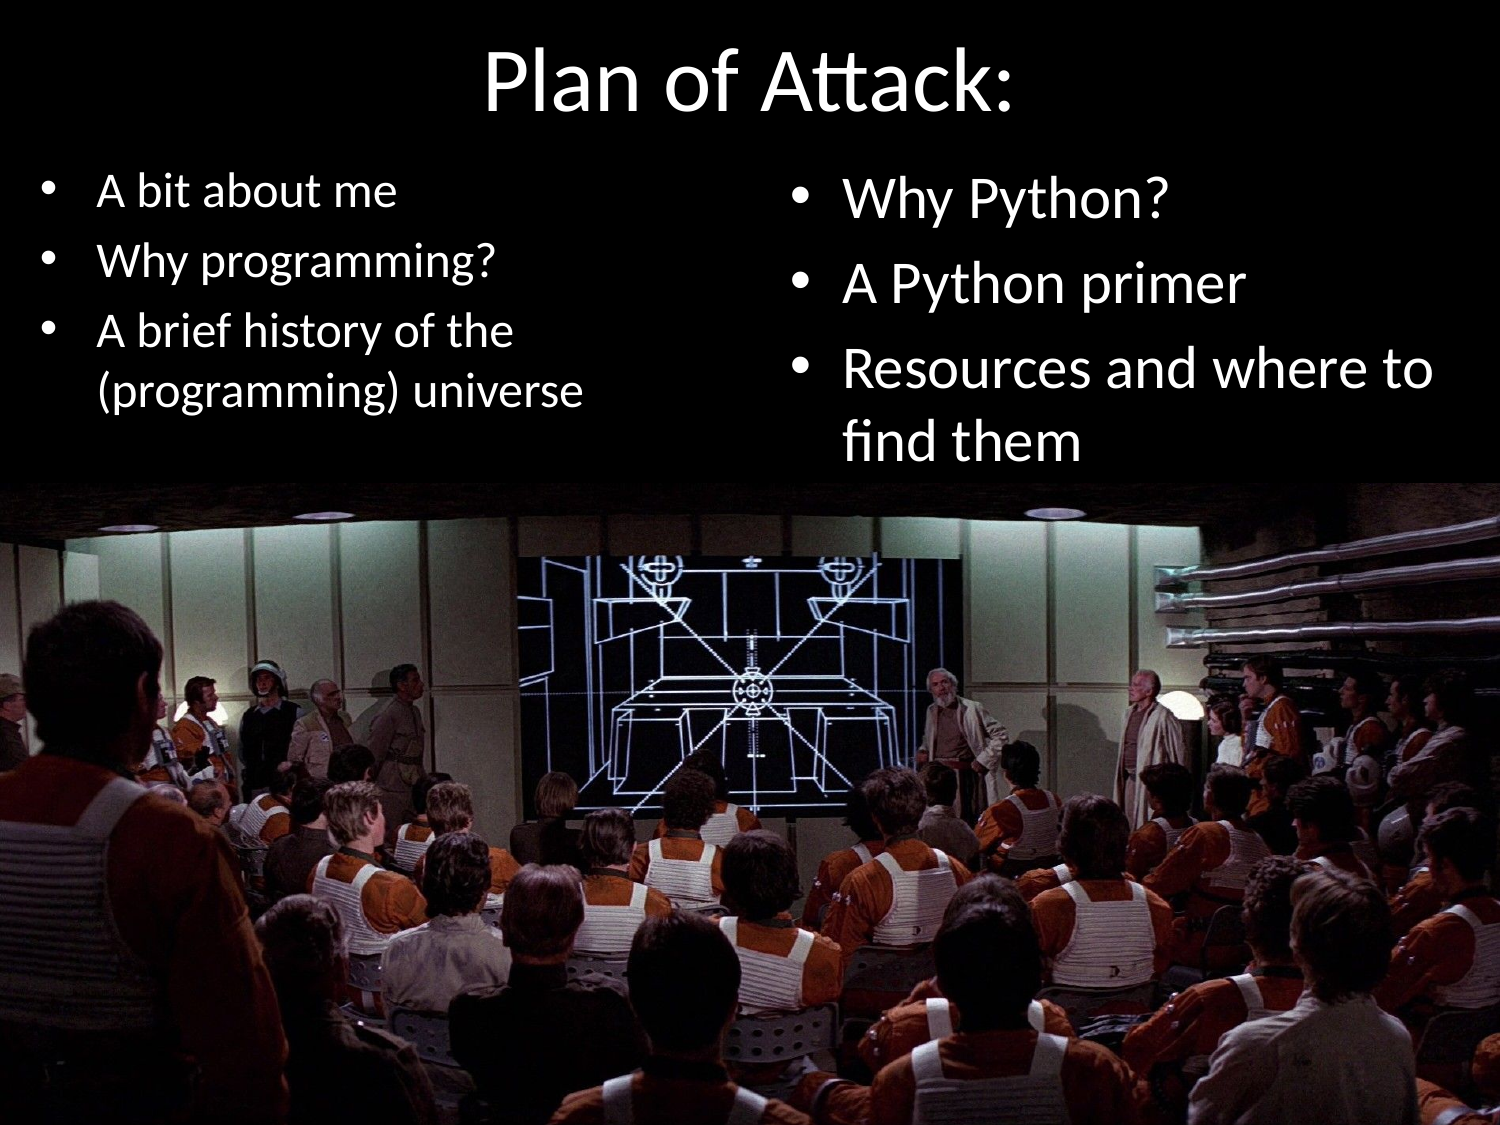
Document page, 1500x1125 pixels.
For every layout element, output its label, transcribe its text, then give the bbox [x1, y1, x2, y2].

list A bit about me Why programming? A brief history of the (programming) universe [24, 149, 700, 482]
title Plan of Attack: [75, 0, 1425, 150]
text_box Why Python? A Python primer Resources and where to find them [774, 149, 1450, 482]
picture [0, 483, 1500, 1125]
